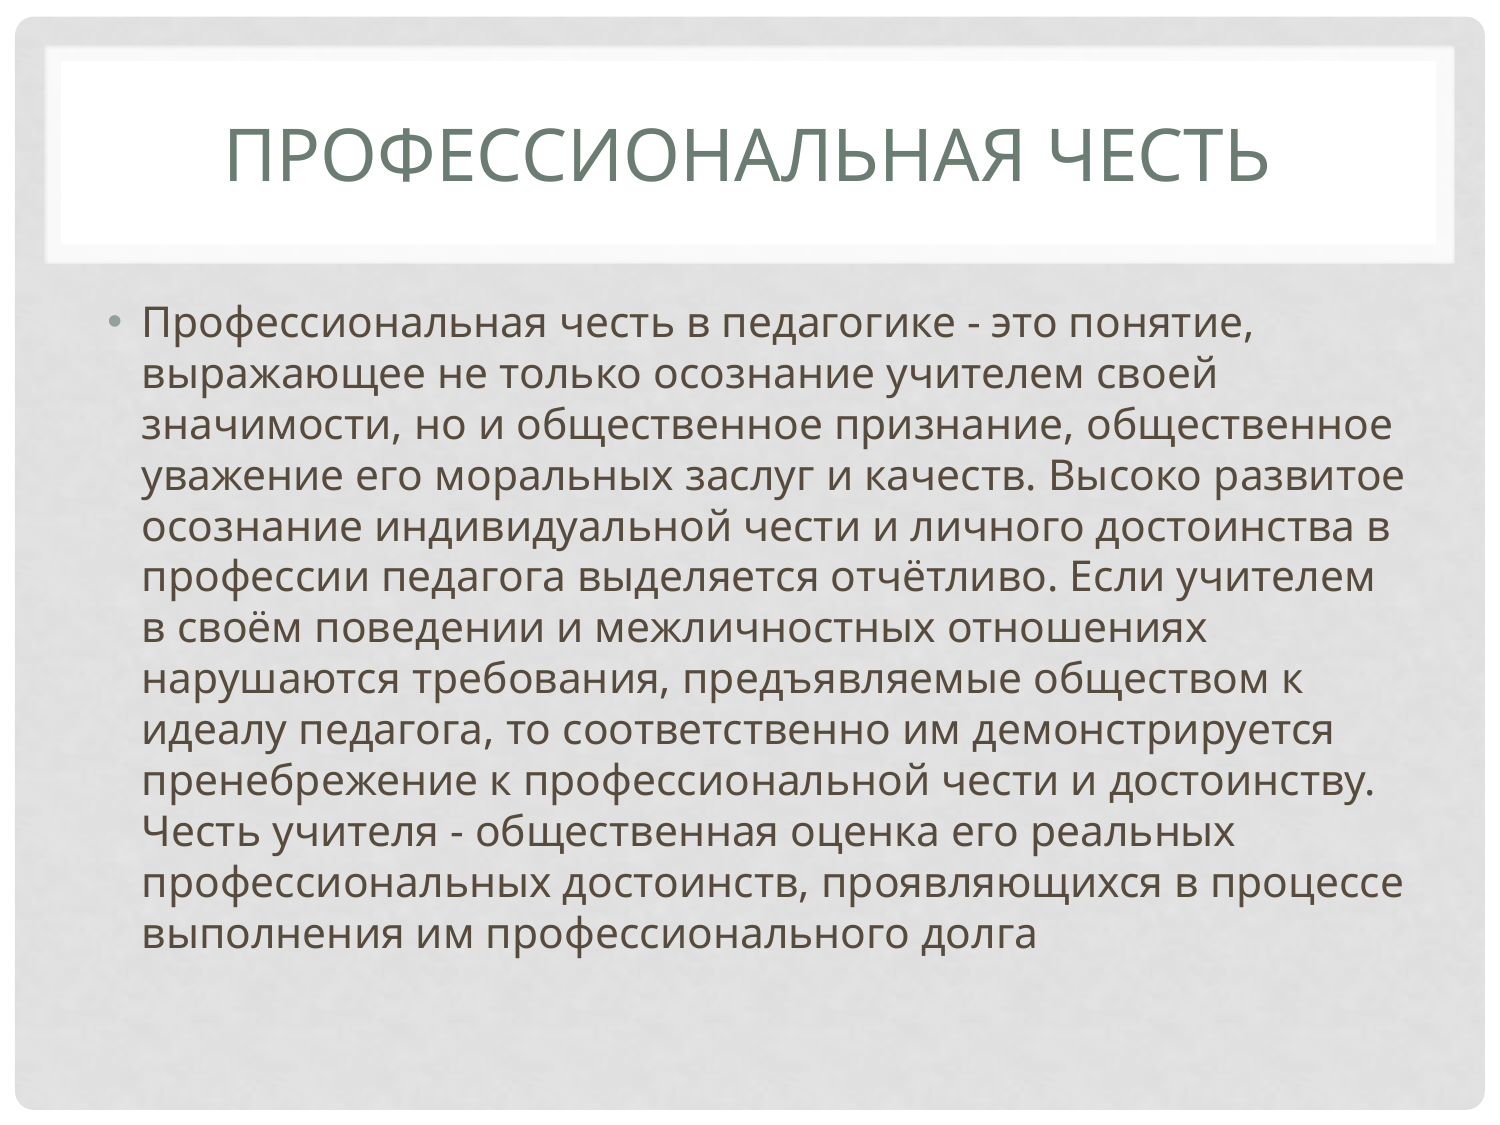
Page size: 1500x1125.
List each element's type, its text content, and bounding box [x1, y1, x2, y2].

list Профессиональная честь в педагогике - это понятие, выражающее не только осознание учителем своей значимости, но и общественное признание, общественное уважение его моральных заслуг и качеств. Высоко развитое осознание индивидуальной чести и личного достоинства в профессии педагога выделяется отчётливо. Если учителем в своём поведении и межличностных отношениях нарушаются требования, предъявляемые обществом к идеалу педагога, то соответственно им демонстрируется пренебрежение к профессиональной чести и достоинству. Честь учителя - общественная оценка его реальных профессиональных достоинств, проявляющихся в процессе выполнения им профессионального долга [75, 287, 1425, 1005]
title Профессиональная честь [69, 66, 1425, 238]
